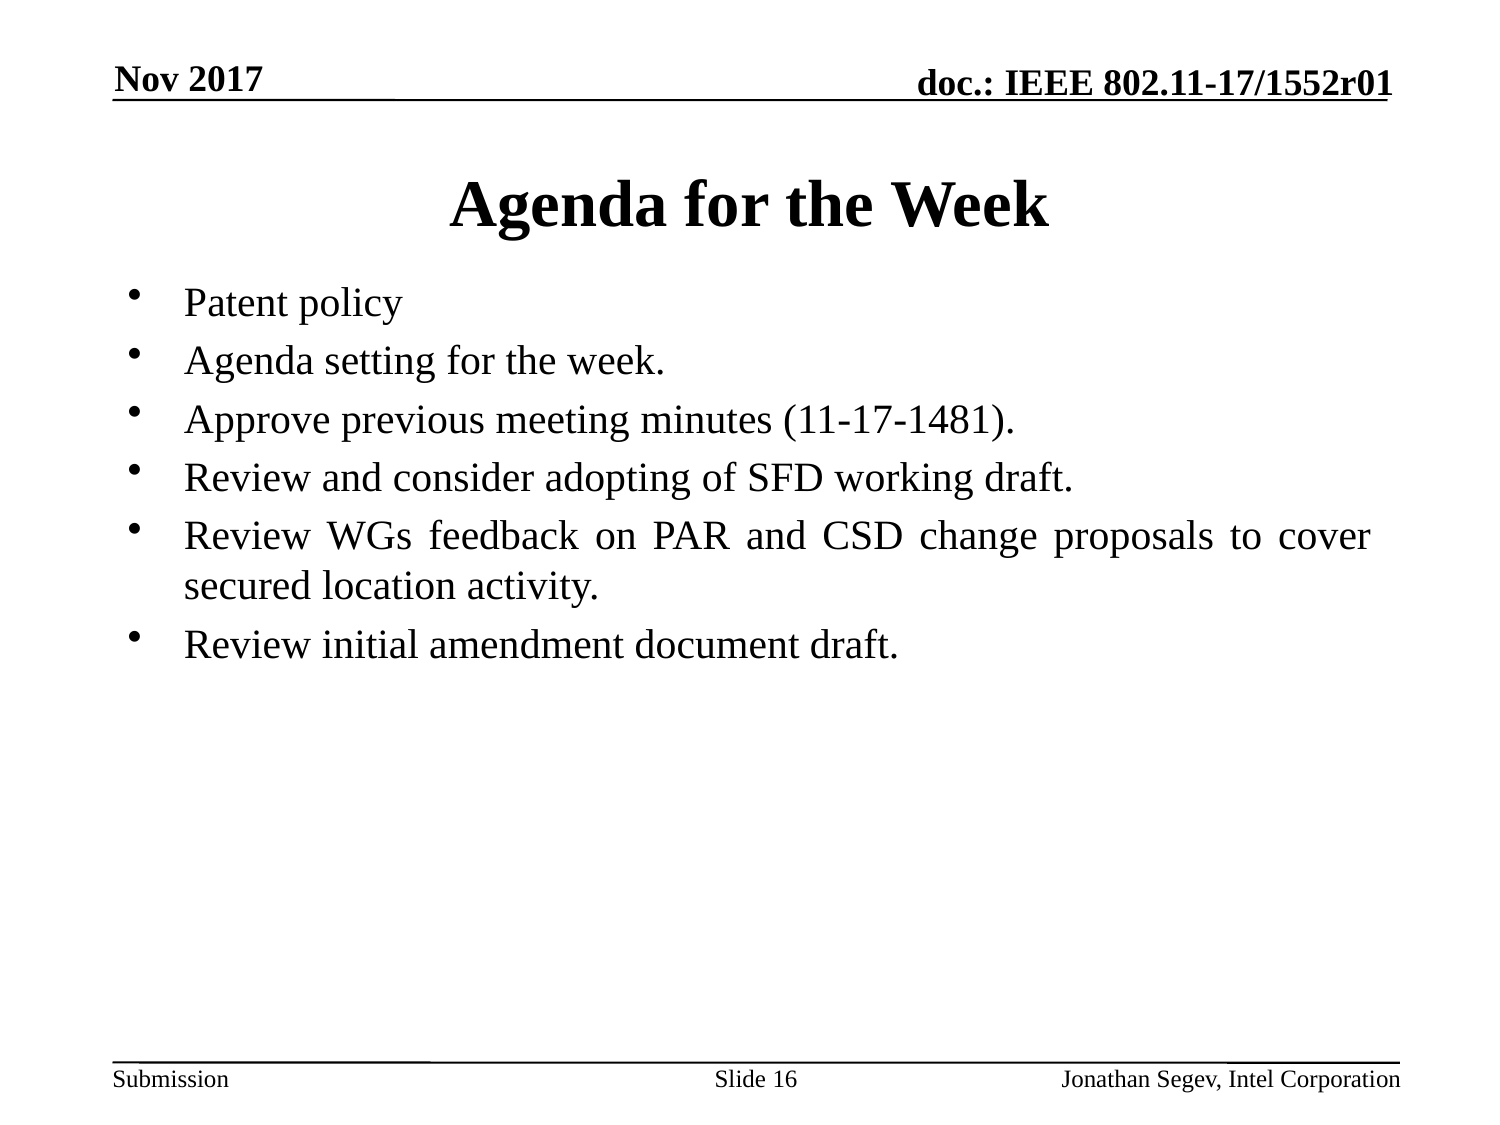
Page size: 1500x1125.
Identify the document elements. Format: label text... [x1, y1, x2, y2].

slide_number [114, 54, 423, 100]
slide_number Slide 16 [712, 1061, 800, 1123]
list Patent policy Agenda setting for the week. Approve previous meeting minutes (11-17-1481). Review and consider adopting of SFD working draft. Review WGs feedback on PAR and CSD change proposals to cover secured location activity. Review initial amendment document draft. [112, 266, 1388, 1000]
footer Jonathan Segev, Intel Corporation [878, 1061, 1402, 1093]
title Agenda for the Week [112, 112, 1388, 266]
